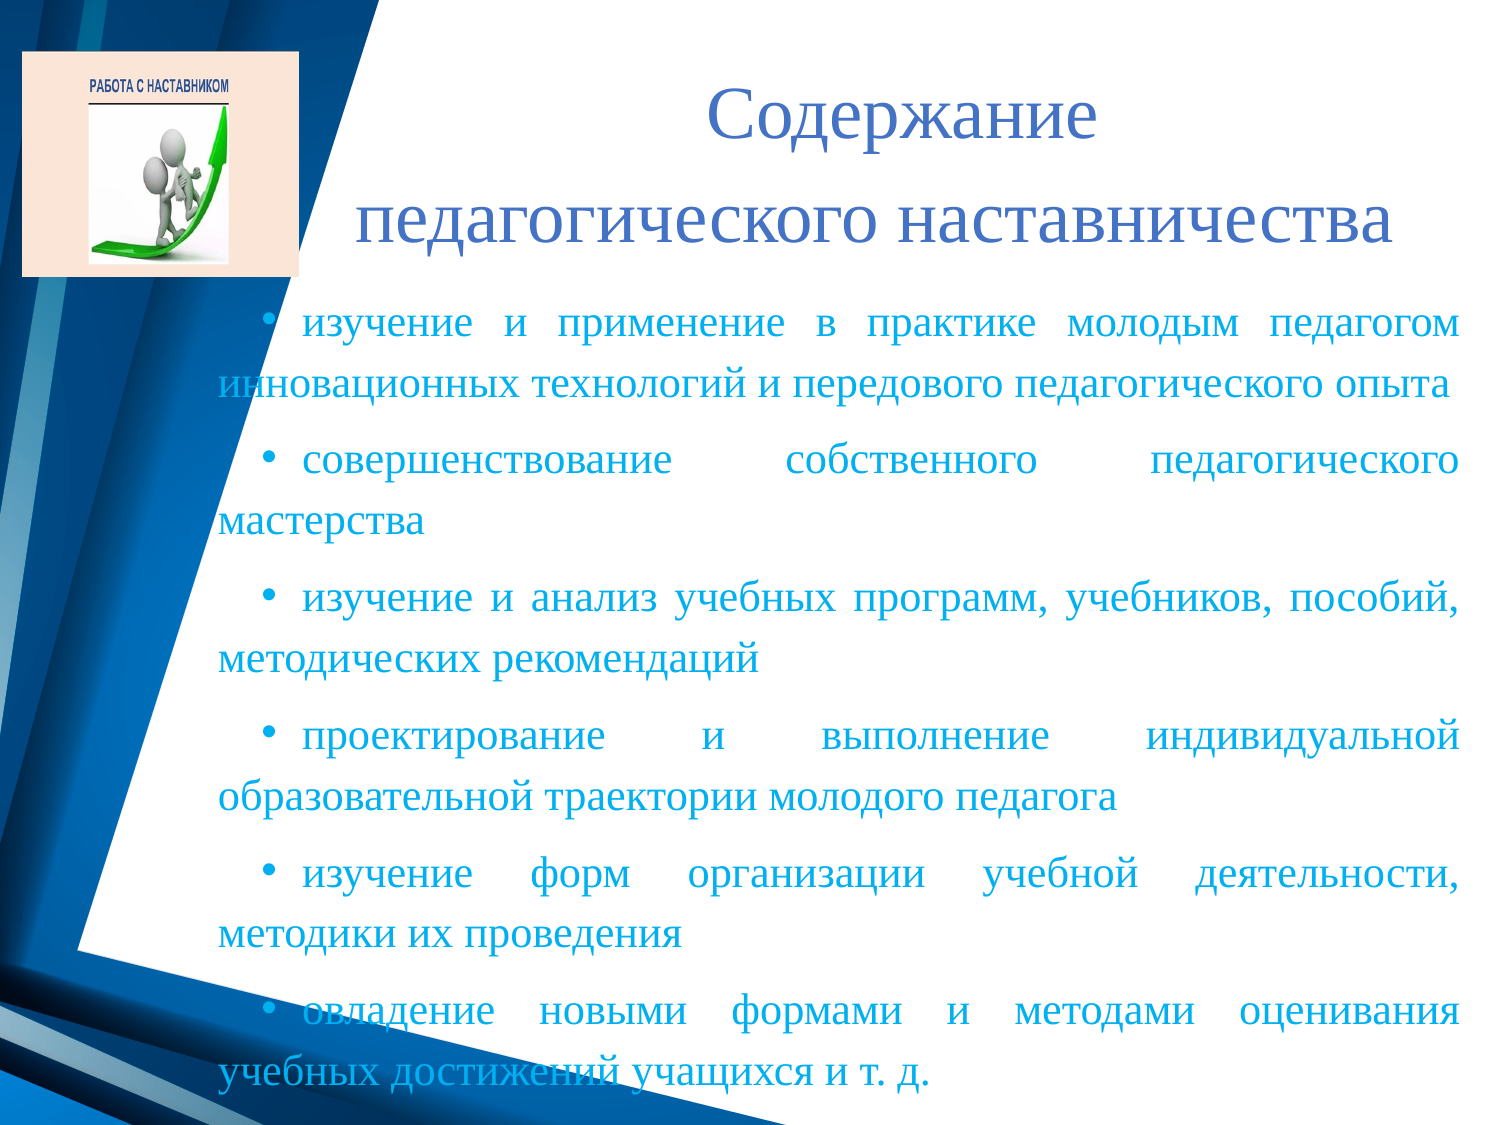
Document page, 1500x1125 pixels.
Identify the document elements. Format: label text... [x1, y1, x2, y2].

list изучение и применение в практике молодым педагогом инновационных технологий и передового педагогического опыта совершенствование собственного педагогического мастерства изучение и анализ учебных программ, учебников, пособий, методических рекомендаций проектирование и выполнение индивидуальной образовательной траектории молодого педагога изучение форм организации учебной деятельности, методики их проведения овладение новыми формами и методами оценивания учебных достижений учащихся и т. д. [166, 276, 1477, 1111]
title Содержание педагогического наставничества [299, 51, 1477, 256]
picture [0, 0, 1500, 1125]
